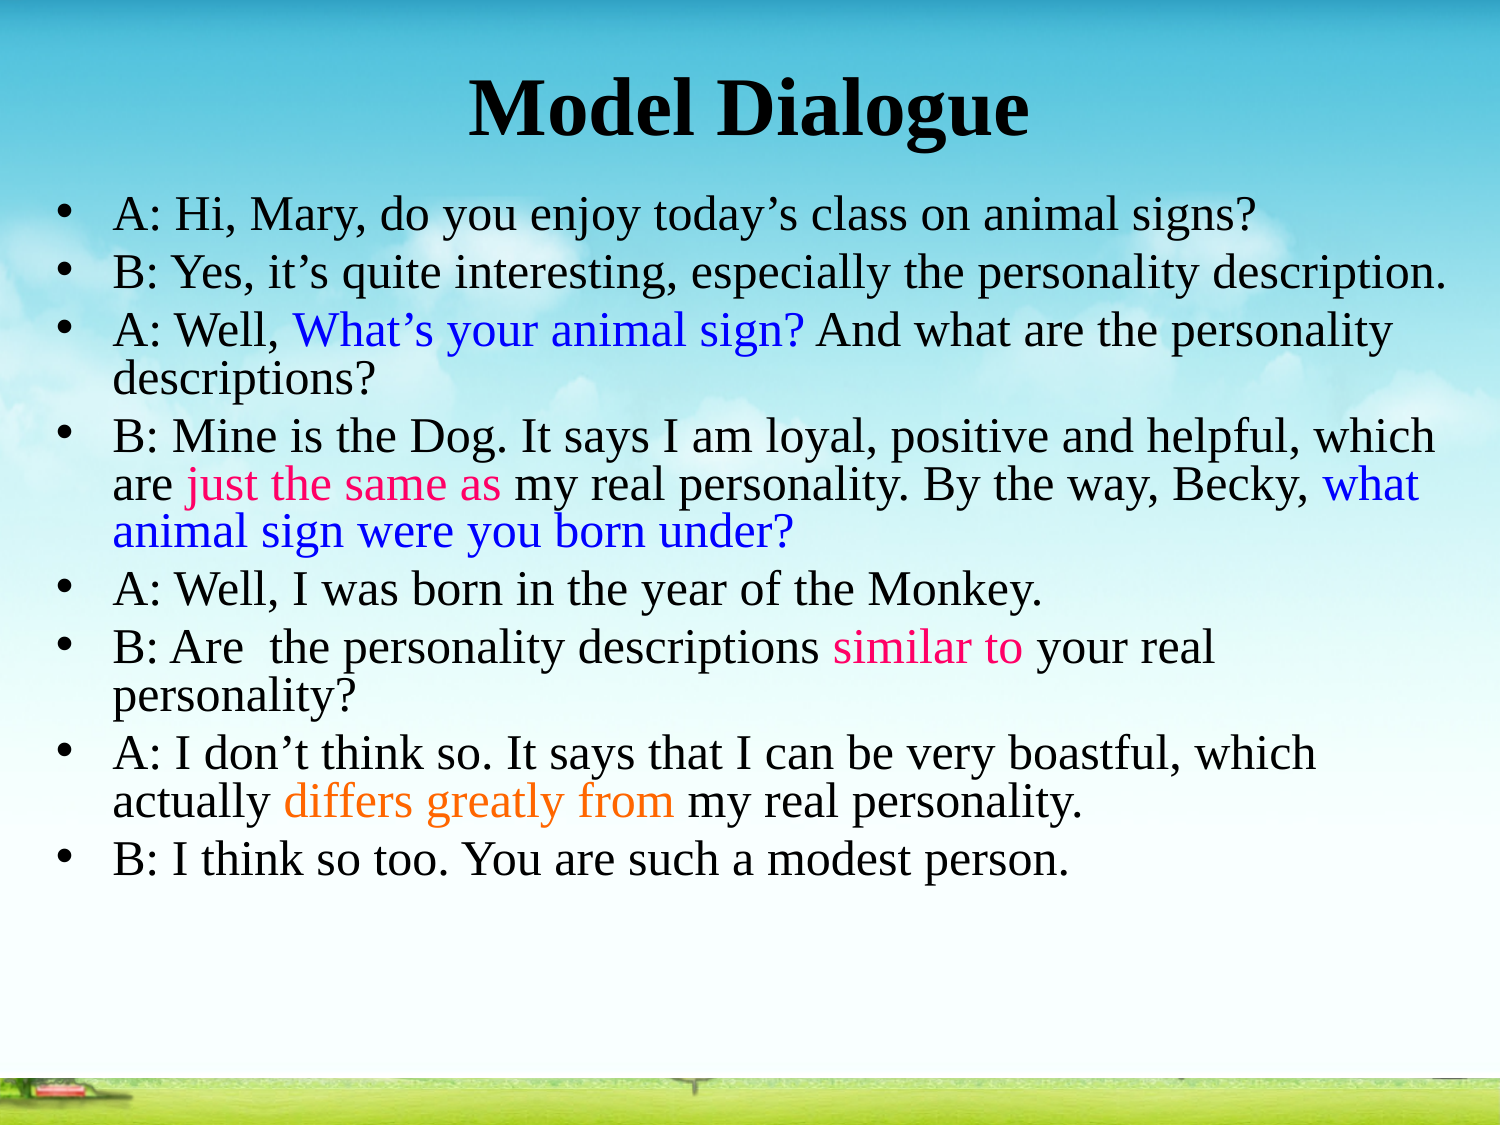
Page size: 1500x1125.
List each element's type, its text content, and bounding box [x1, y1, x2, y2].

picture [0, 0, 1500, 1125]
list A: Hi, Mary, do you enjoy today’s class on animal signs? B: Yes, it’s quite interesting, especially the personality description. A: Well, What’s your animal sign? And what are the personality descriptions? B: Mine is the Dog. It says I am loyal, positive and helpful, which are just the same as my real personality. By the way, Becky, what animal sign were you born under? A: Well, I was born in the year of the Monkey. B: Are the personality descriptions similar to your real personality? A: I don’t think so. It says that I can be very boastful, which actually differs greatly from my real personality. B: I think so too. You are such a modest person. [41, 184, 1471, 988]
title Model Dialogue [75, 45, 1425, 184]
